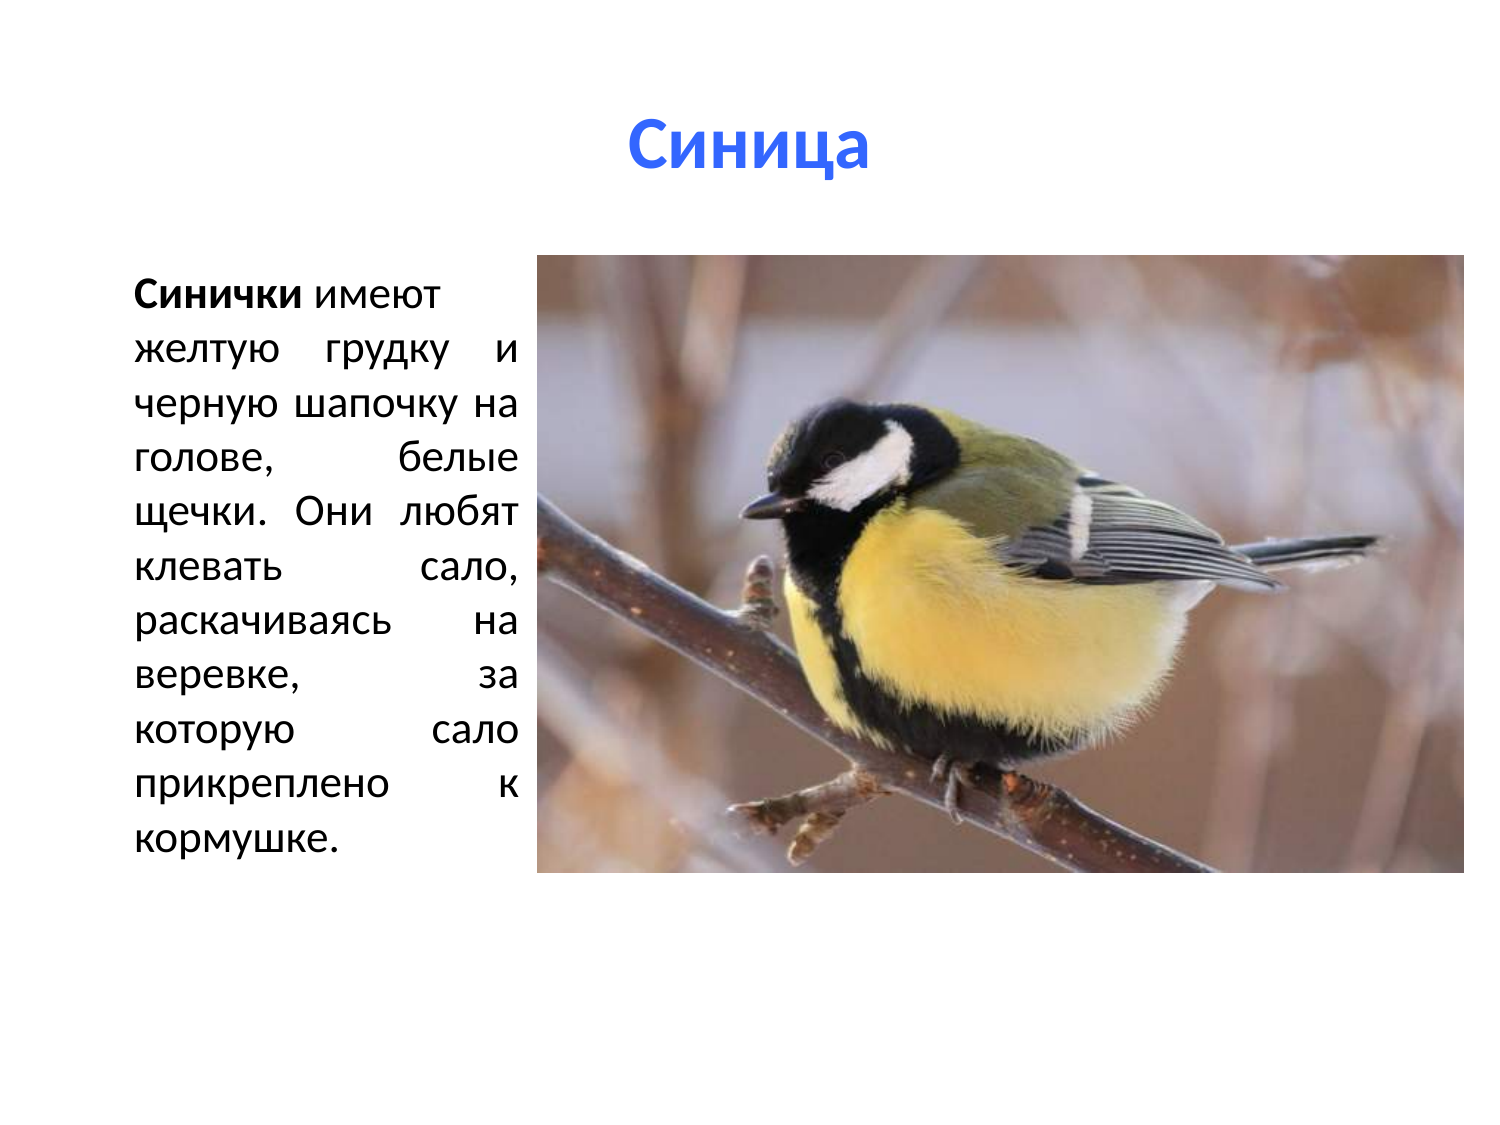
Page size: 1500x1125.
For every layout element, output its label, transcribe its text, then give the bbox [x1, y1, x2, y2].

picture [537, 255, 1465, 873]
list Синички имеют желтую грудку и черную шапочку на голове, белые щечки. Они любят клевать сало, раскачиваясь на веревке, за которую сало прикреплено к кормушке. [119, 255, 535, 982]
title Синица [75, 45, 1425, 233]
